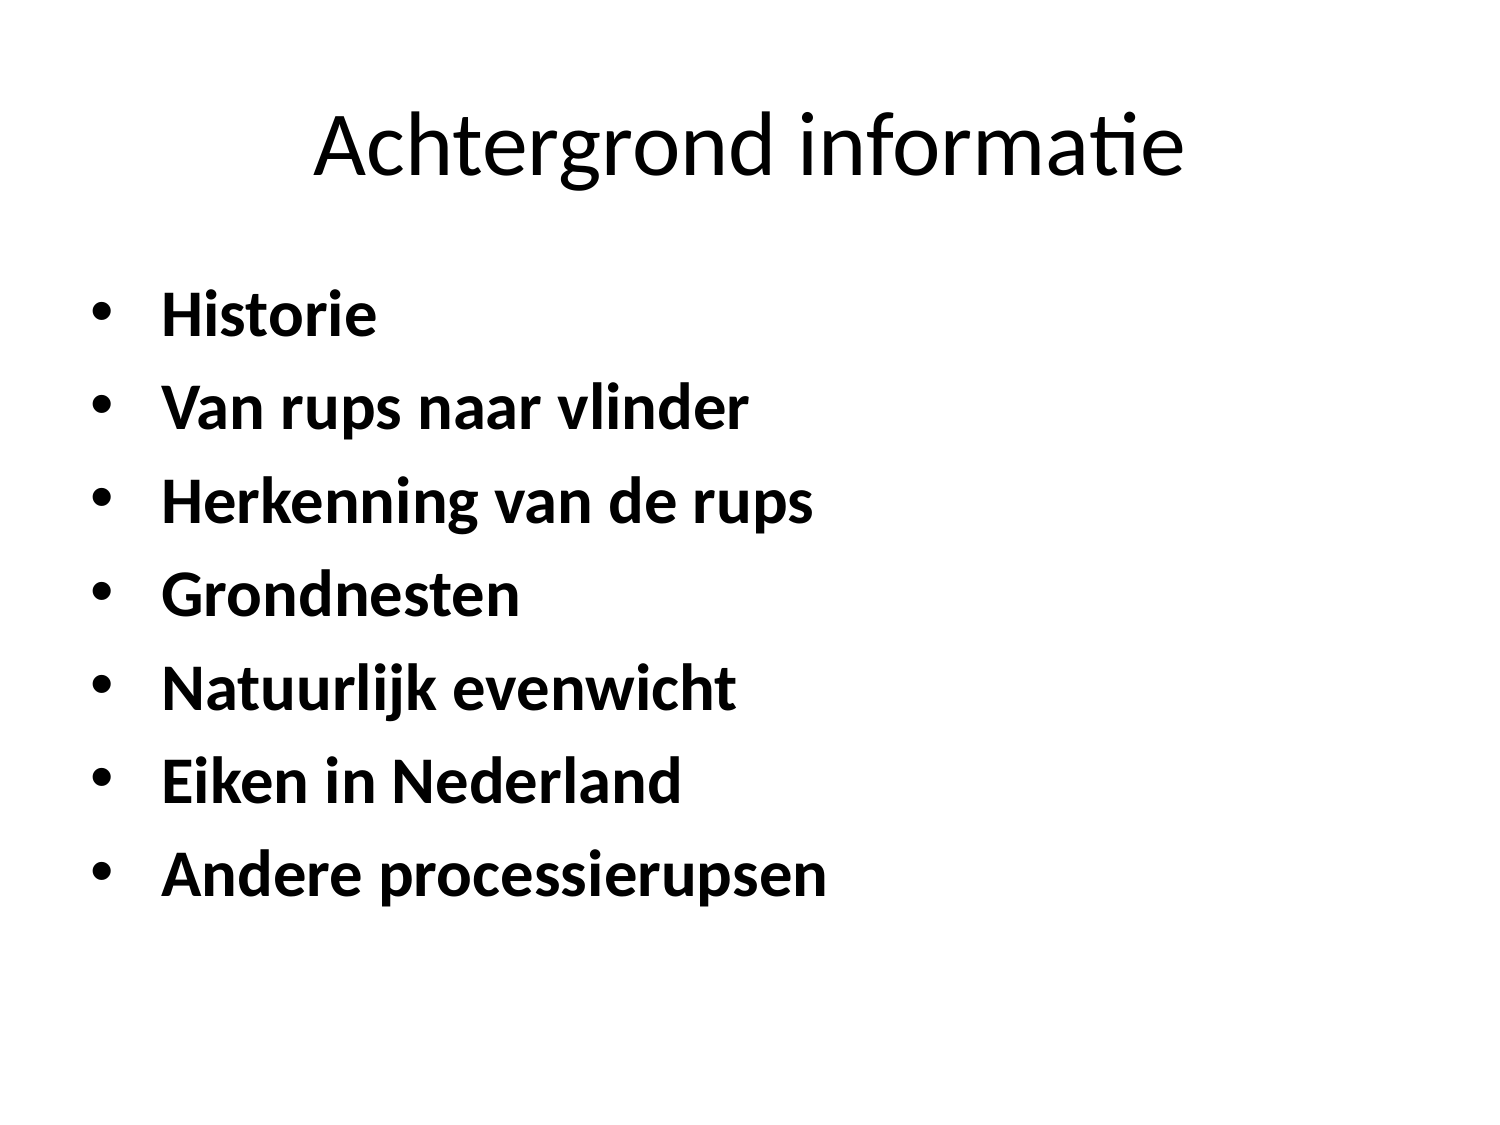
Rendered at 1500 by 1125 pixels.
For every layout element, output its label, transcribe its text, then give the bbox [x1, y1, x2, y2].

title Achtergrond informatie [75, 45, 1425, 233]
list Historie Van rups naar vlinder Herkenning van de rups Grondnesten Natuurlijk evenwicht Eiken in Nederland Andere processierupsen [75, 262, 1425, 1005]
